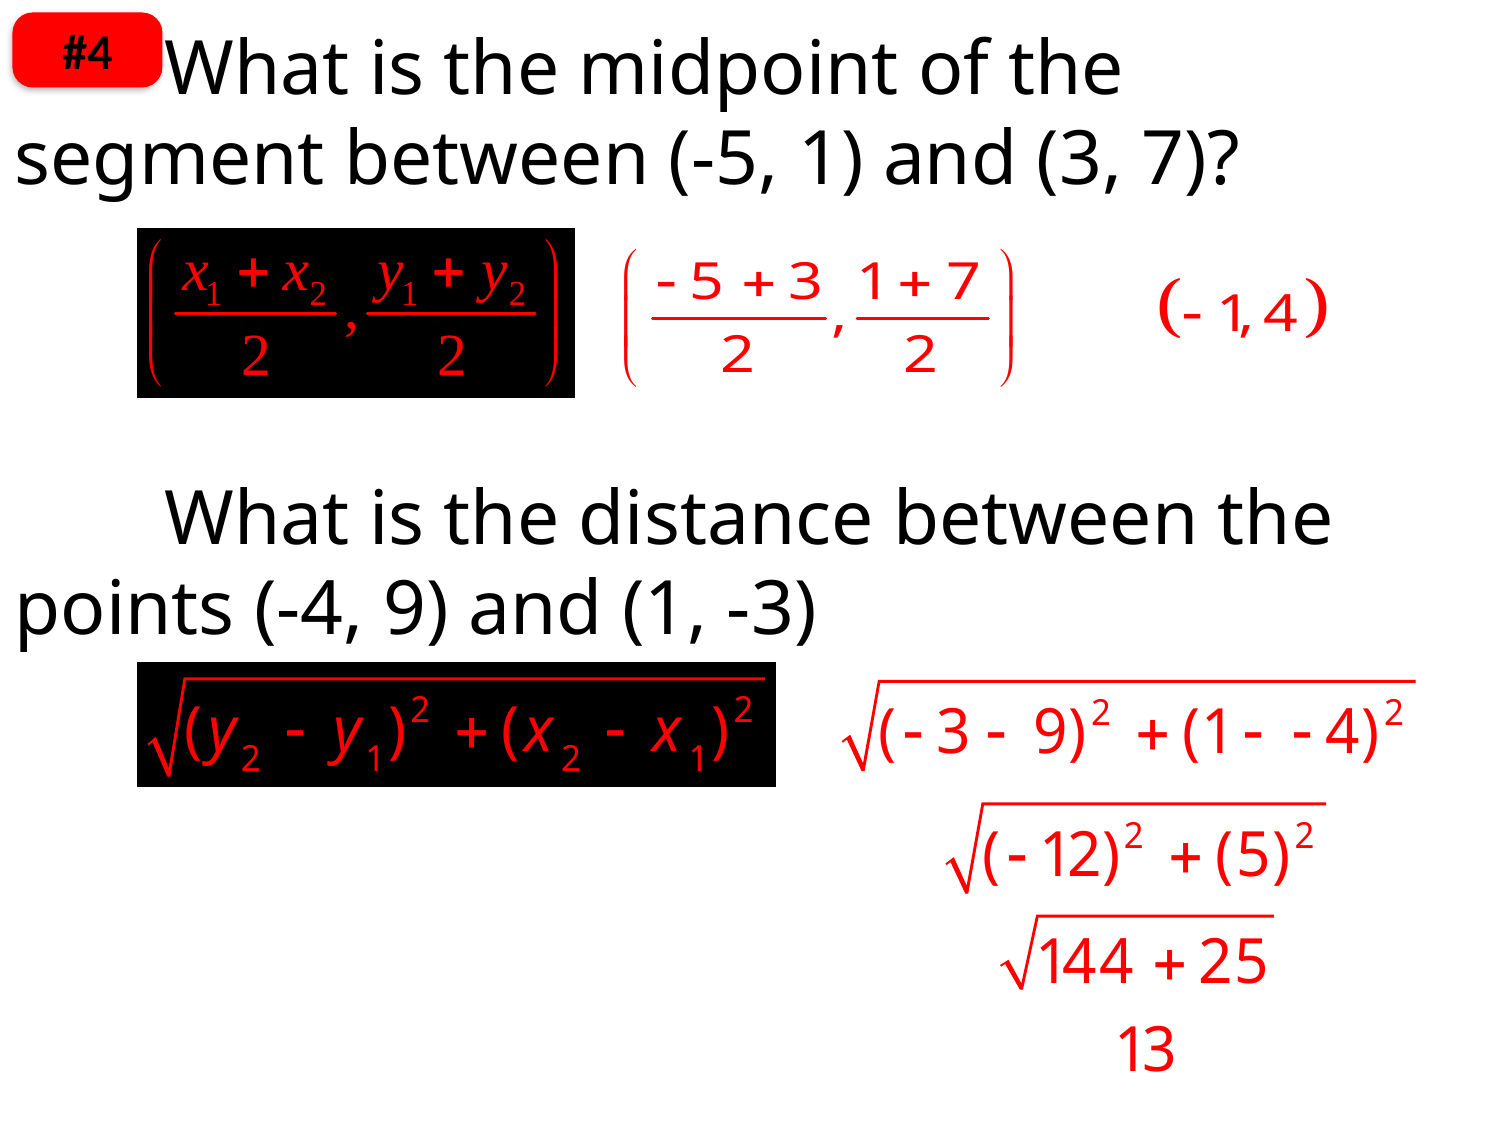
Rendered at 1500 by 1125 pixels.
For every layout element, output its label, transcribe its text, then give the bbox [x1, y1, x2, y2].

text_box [989, 900, 1287, 1005]
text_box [935, 787, 1338, 908]
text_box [137, 228, 576, 399]
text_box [1150, 271, 1334, 366]
text_box What is the midpoint of the segment between (-5, 1) and (3, 7)? What is the distance between the points (-4, 9) and (1, -3) [0, 12, 1450, 838]
text_box #4 [10, 10, 165, 90]
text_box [1110, 1014, 1187, 1088]
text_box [612, 237, 1029, 401]
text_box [831, 664, 1430, 785]
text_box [137, 662, 777, 788]
